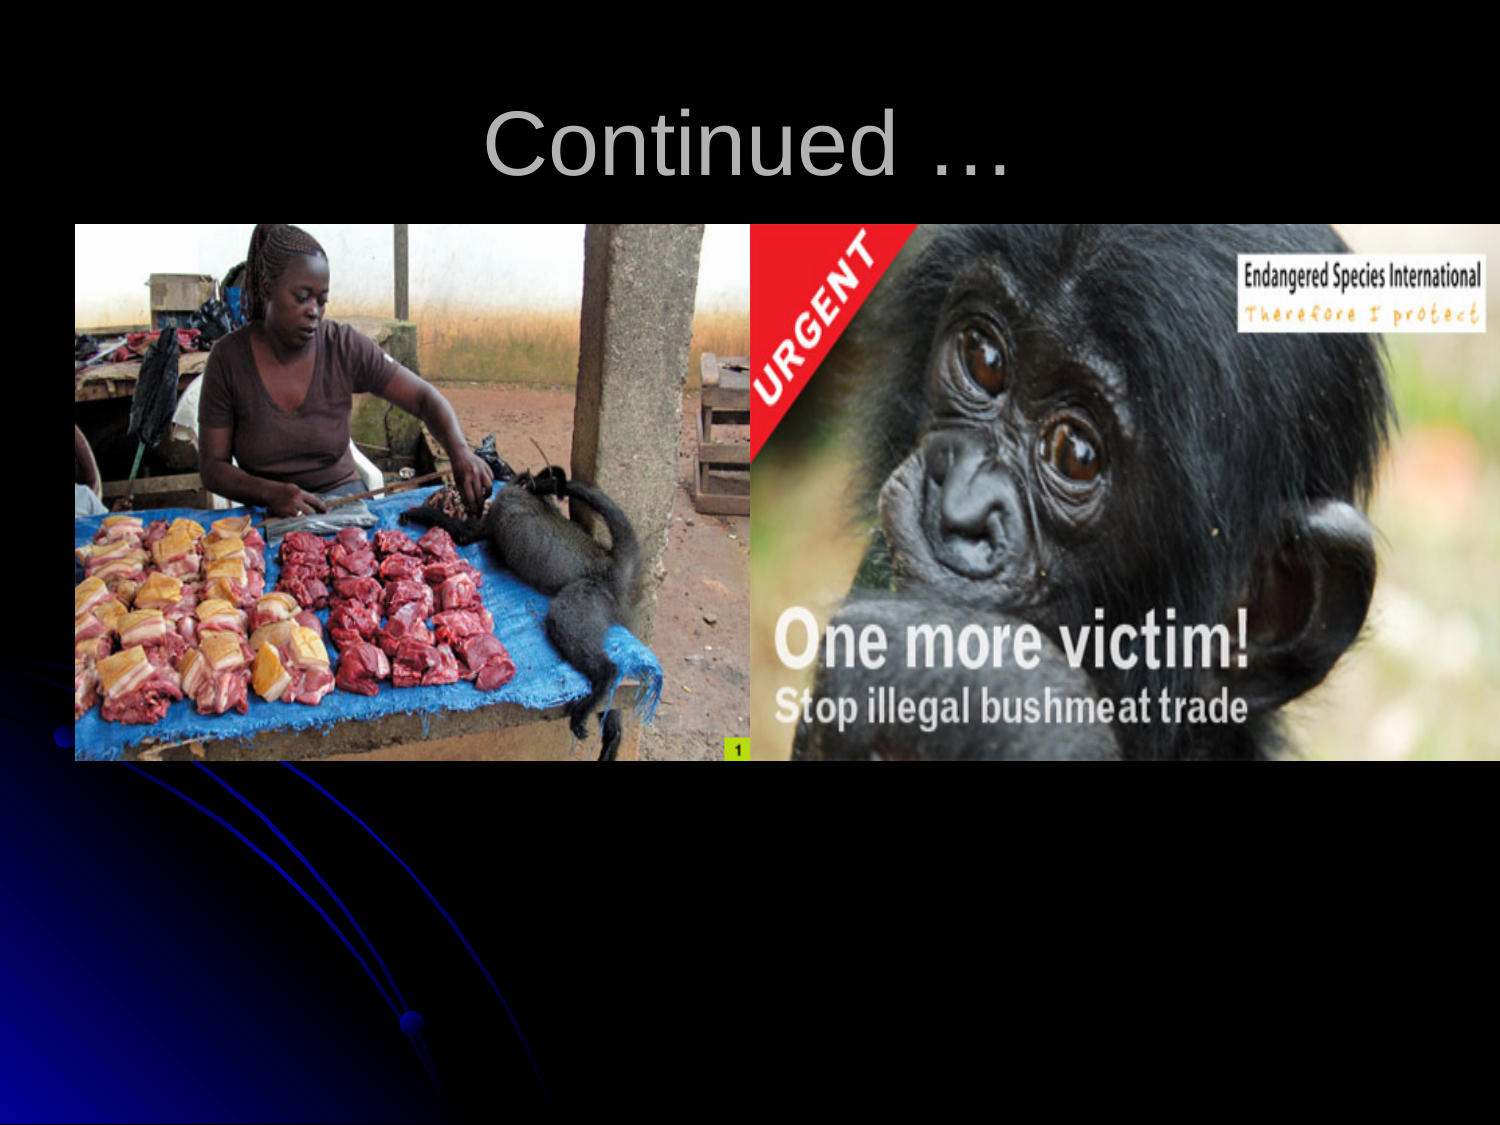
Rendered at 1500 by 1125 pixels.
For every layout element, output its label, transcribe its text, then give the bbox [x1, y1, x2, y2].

title Continued … [74, 45, 1426, 223]
picture [74, 224, 1500, 761]
